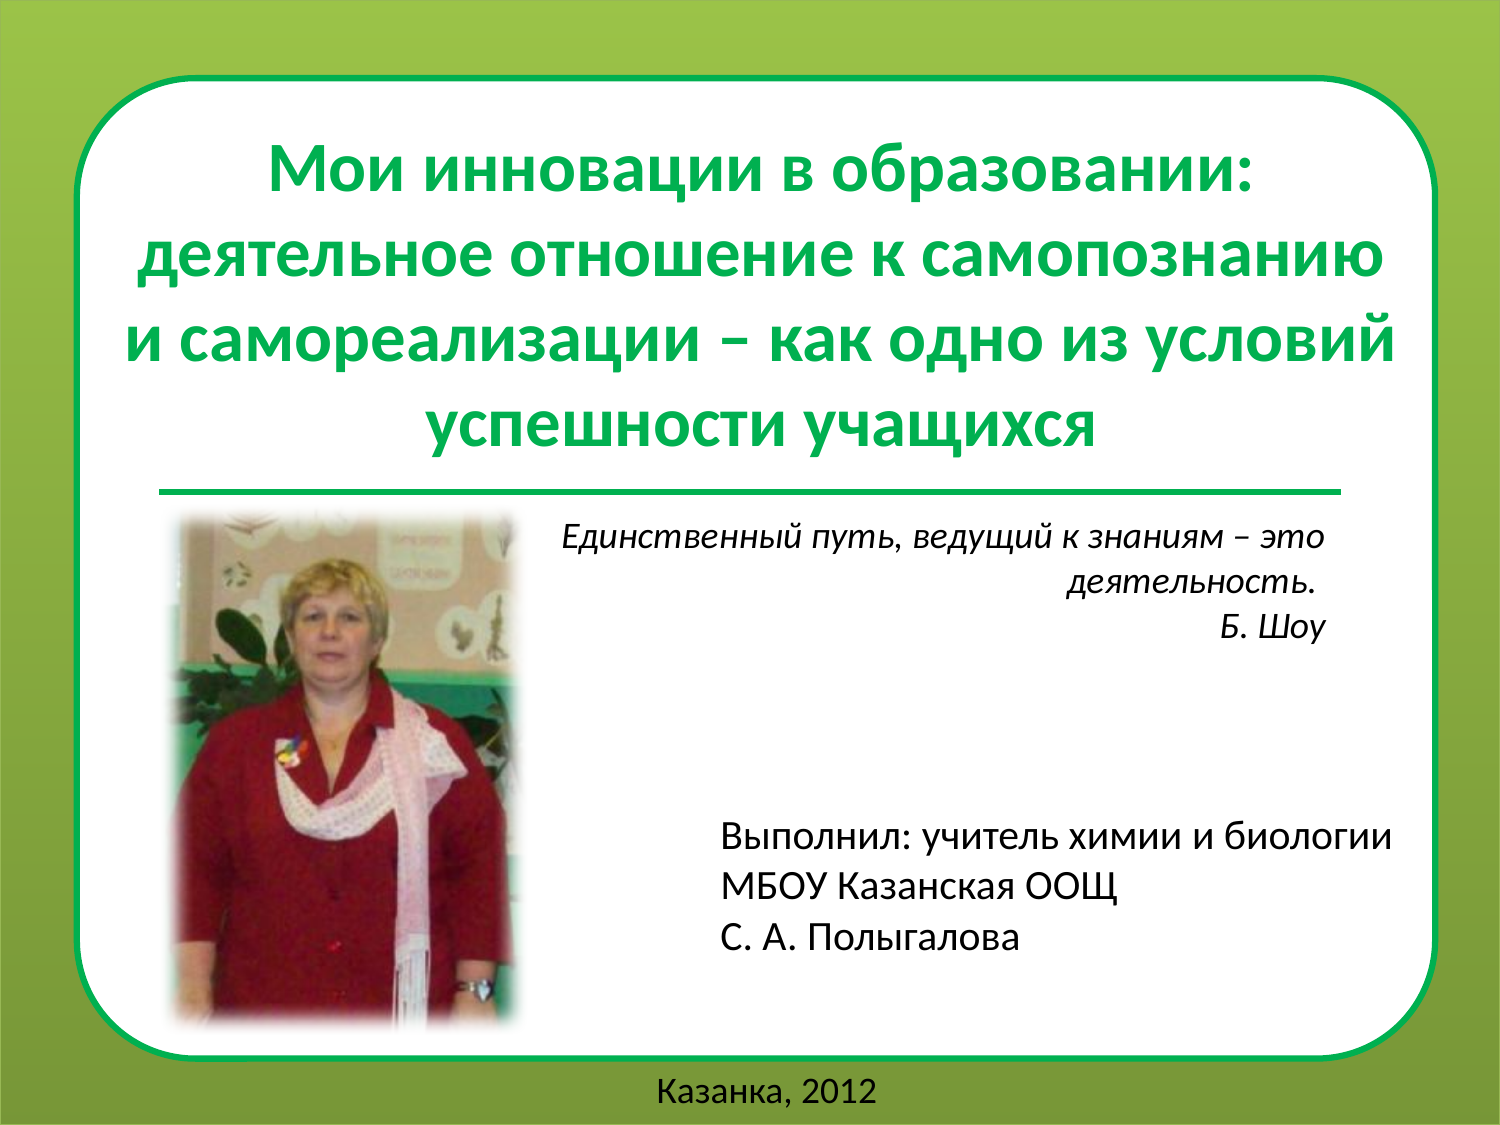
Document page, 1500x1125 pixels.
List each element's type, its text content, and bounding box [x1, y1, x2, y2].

text_box Казанка, 2012 [641, 1058, 893, 1119]
text_box Единственный путь, ведущий к знаниям – это деятельность. Б. Шоу [529, 503, 1341, 654]
text_box [0, 0, 1500, 1125]
text_box Выполнил: учитель химии и биологии МБОУ Казанская ООЩ С. А. Полыгалова [705, 800, 1424, 966]
text_box [74, 122, 1438, 1061]
text_box [108, 76, 1404, 113]
text_box Мои инновации в образовании: деятельное отношение к самопознанию и самореализации – как одно из условий успешности учащихся [100, 113, 1424, 468]
picture [159, 503, 529, 1036]
